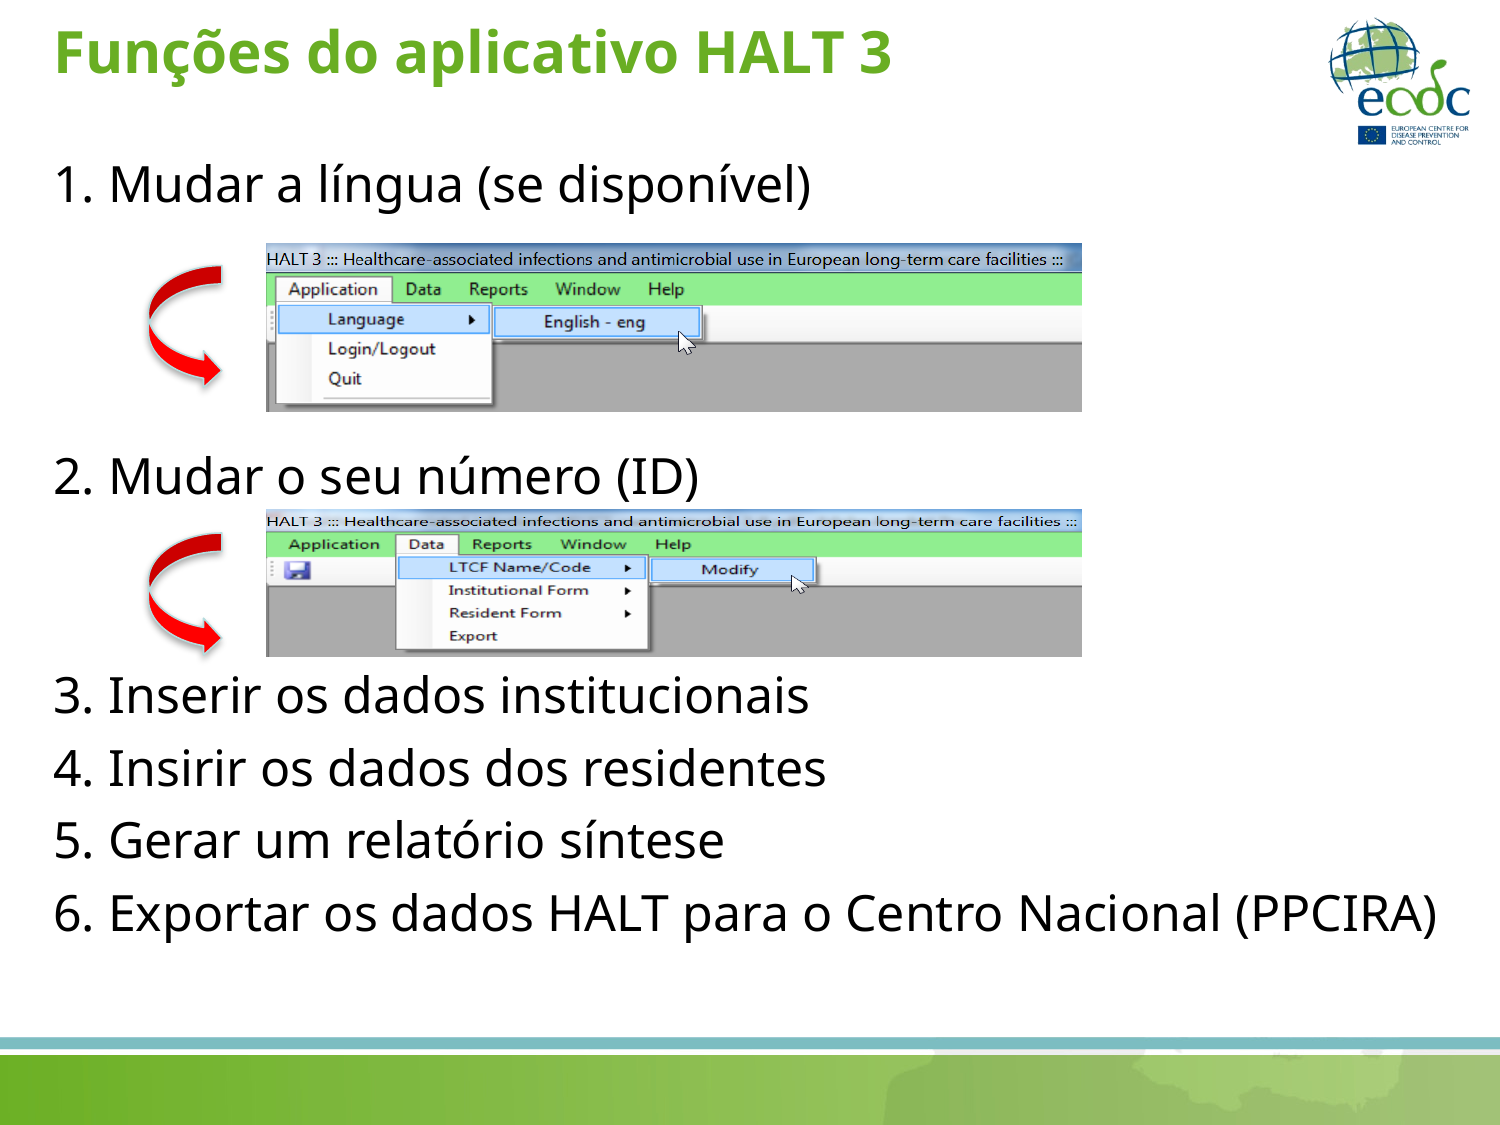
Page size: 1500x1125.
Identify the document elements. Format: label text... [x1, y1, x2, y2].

list 1. Mudar a língua (se disponível) 2. Mudar o seu número (ID) 3. Inserir os dados institucionais 4. Insirir os dados dos residentes 5. Gerar um relatório síntese 6. Exportar os dados HALT para o Centro Nacional (PPCIRA) [53, 158, 1452, 1010]
text_box [147, 532, 223, 656]
title Funções do aplicativo HALT 3 [53, 23, 1404, 158]
text_box [147, 264, 223, 389]
picture [1328, 17, 1473, 148]
picture [266, 242, 1082, 412]
picture [0, 1037, 1500, 1125]
picture [266, 509, 1082, 657]
